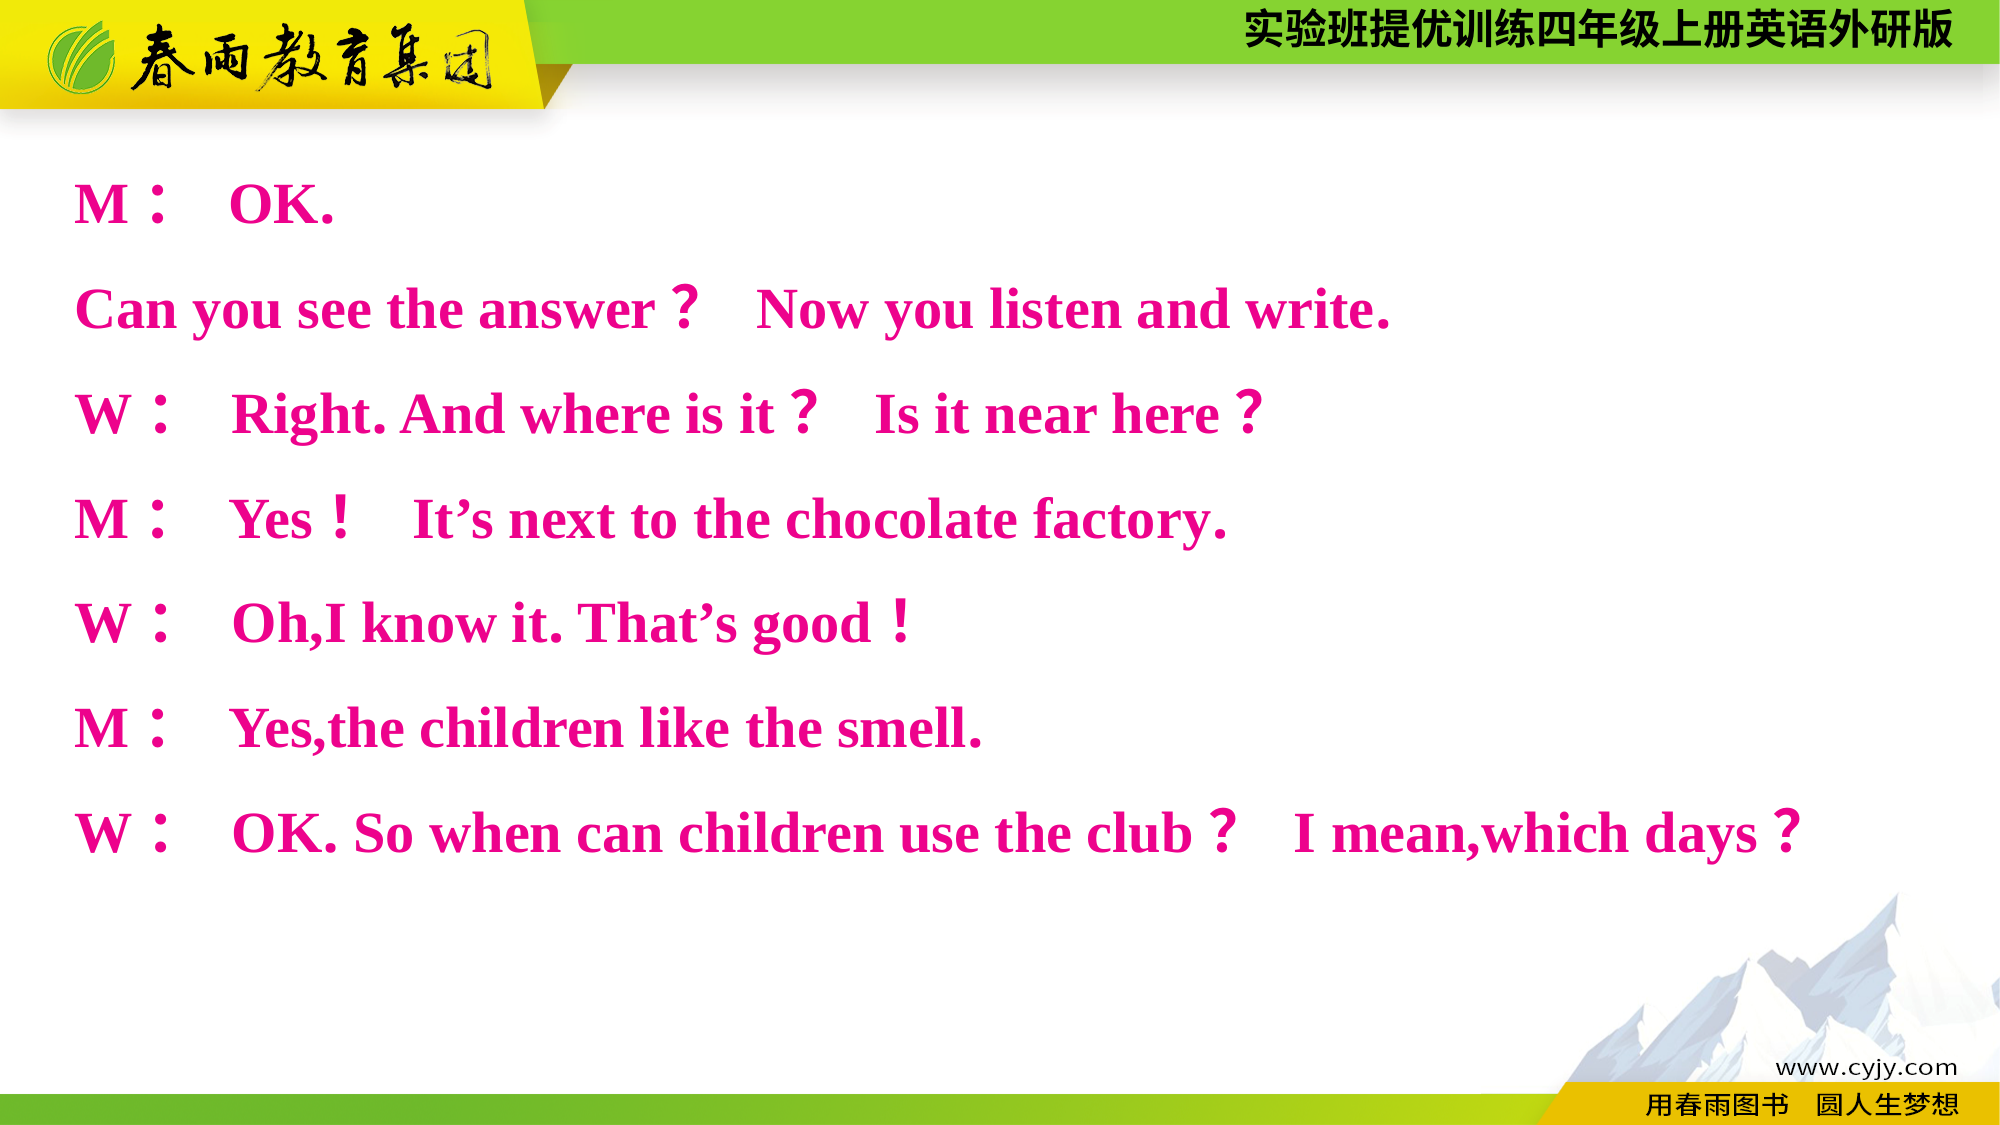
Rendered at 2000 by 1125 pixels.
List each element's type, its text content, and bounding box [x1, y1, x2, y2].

list M： OK. Can you see the answer？ Now you listen and write. W： Right. And where is it？ Is it near here？ M： Yes！ It’s next to the chocolate factory. W： Oh,I know it. That’s good！ M： Yes,the children like the smell. W： OK. So when can children use the club？ I mean,which days？ [59, 122, 1944, 867]
picture [0, 0, 2000, 1125]
